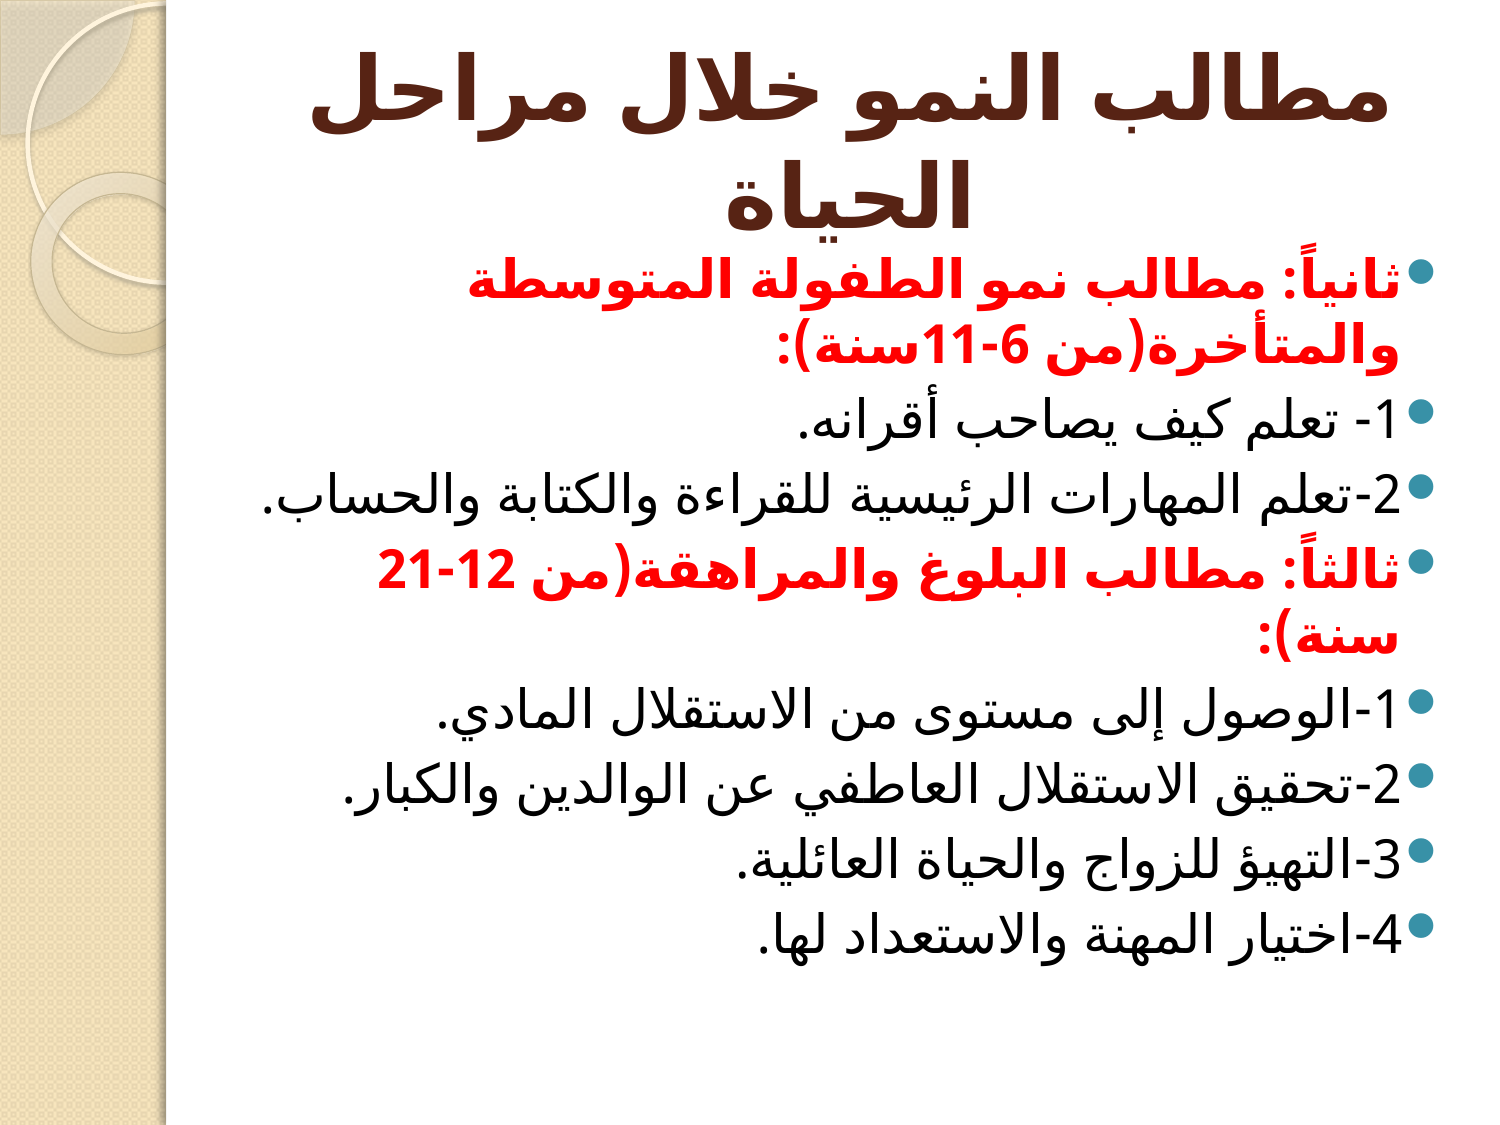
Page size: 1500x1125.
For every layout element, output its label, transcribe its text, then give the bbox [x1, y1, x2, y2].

title مطالب النمو خلال مراحل الحياة [235, 45, 1466, 233]
list ثانياً: مطالب نمو الطفولة المتوسطة والمتأخرة(من 6-11سنة): 1- تعلم كيف يصاحب أقرانه. 2-تعلم المهارات الرئيسية للقراءة والكتابة والحساب. ثالثاً: مطالب البلوغ والمراهقة(من 12-21 سنة): 1-الوصول إلى مستوى من الاستقلال المادي. 2-تحقيق الاستقلال العاطفي عن الوالدين والكبار. 3-التهيؤ للزواج والحياة العائلية. 4-اختيار المهنة والاستعداد لها. [235, 237, 1466, 1025]
